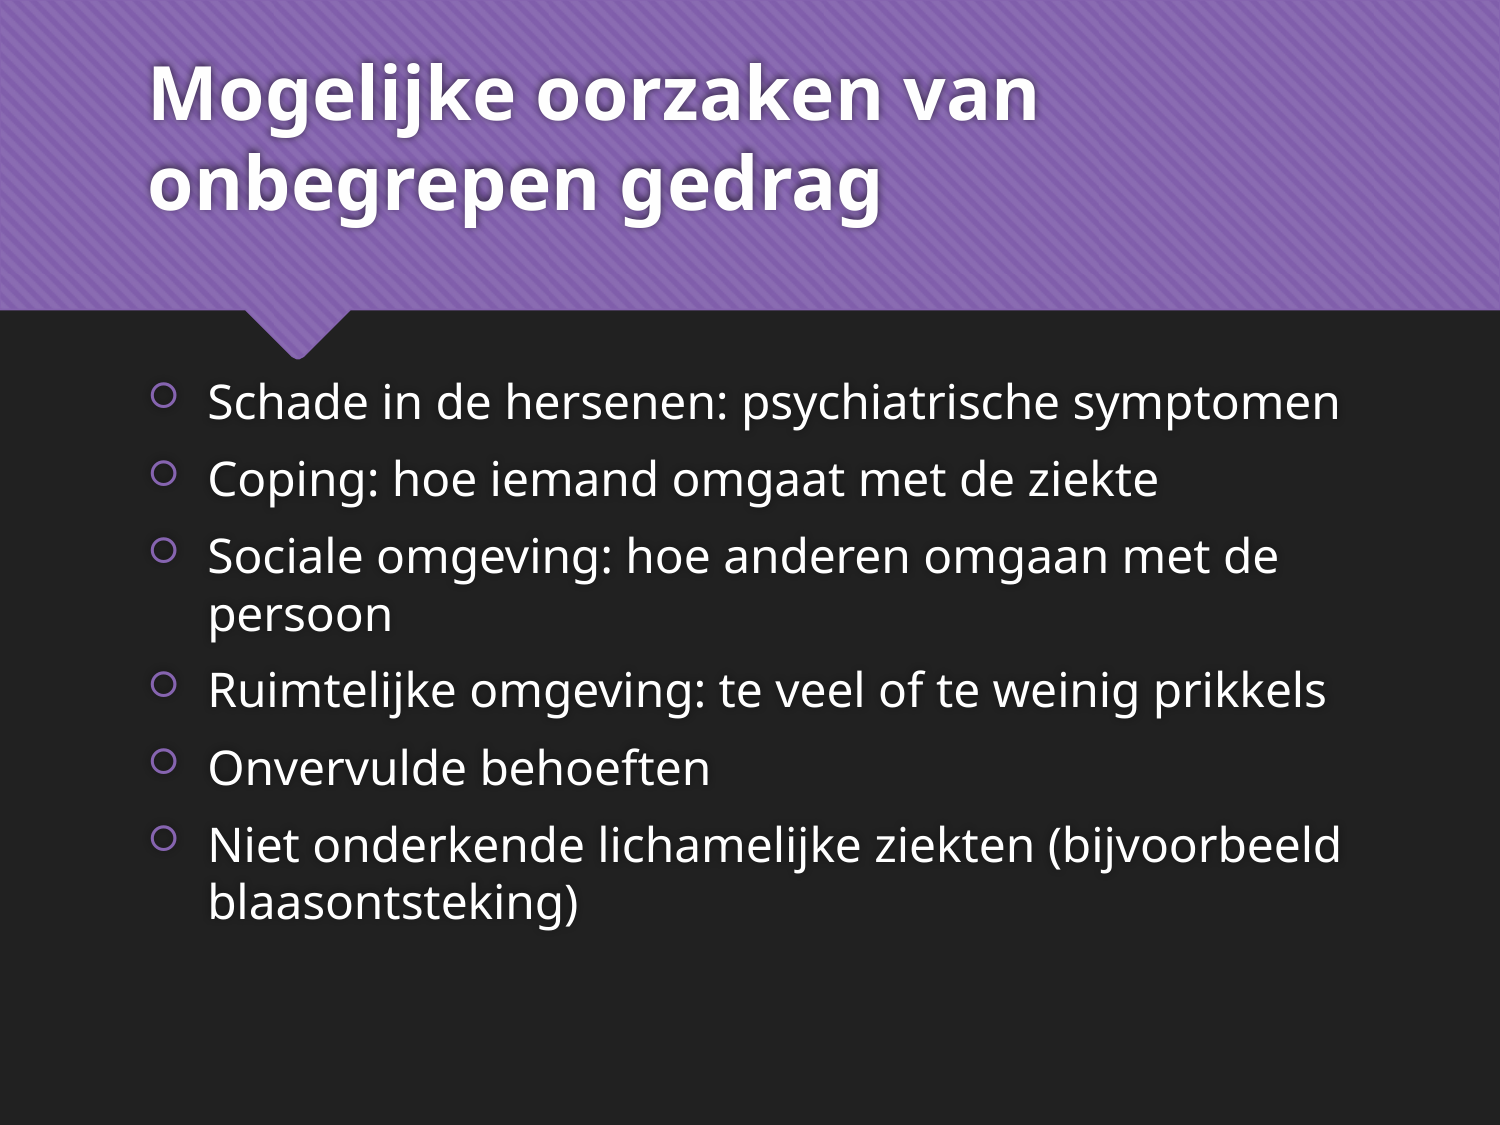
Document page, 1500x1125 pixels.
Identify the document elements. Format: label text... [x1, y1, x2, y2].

list Schade in de hersenen: psychiatrische symptomen Coping: hoe iemand omgaat met de ziekte Sociale omgeving: hoe anderen omgaan met de persoon Ruimtelijke omgeving: te veel of te weinig prikkels Onvervulde behoeften Niet onderkende lichamelijke ziekten (bijvoorbeeld blaasontsteking) [132, 364, 1368, 962]
title Mogelijke oorzaken van onbegrepen gedrag [132, 73, 1368, 233]
